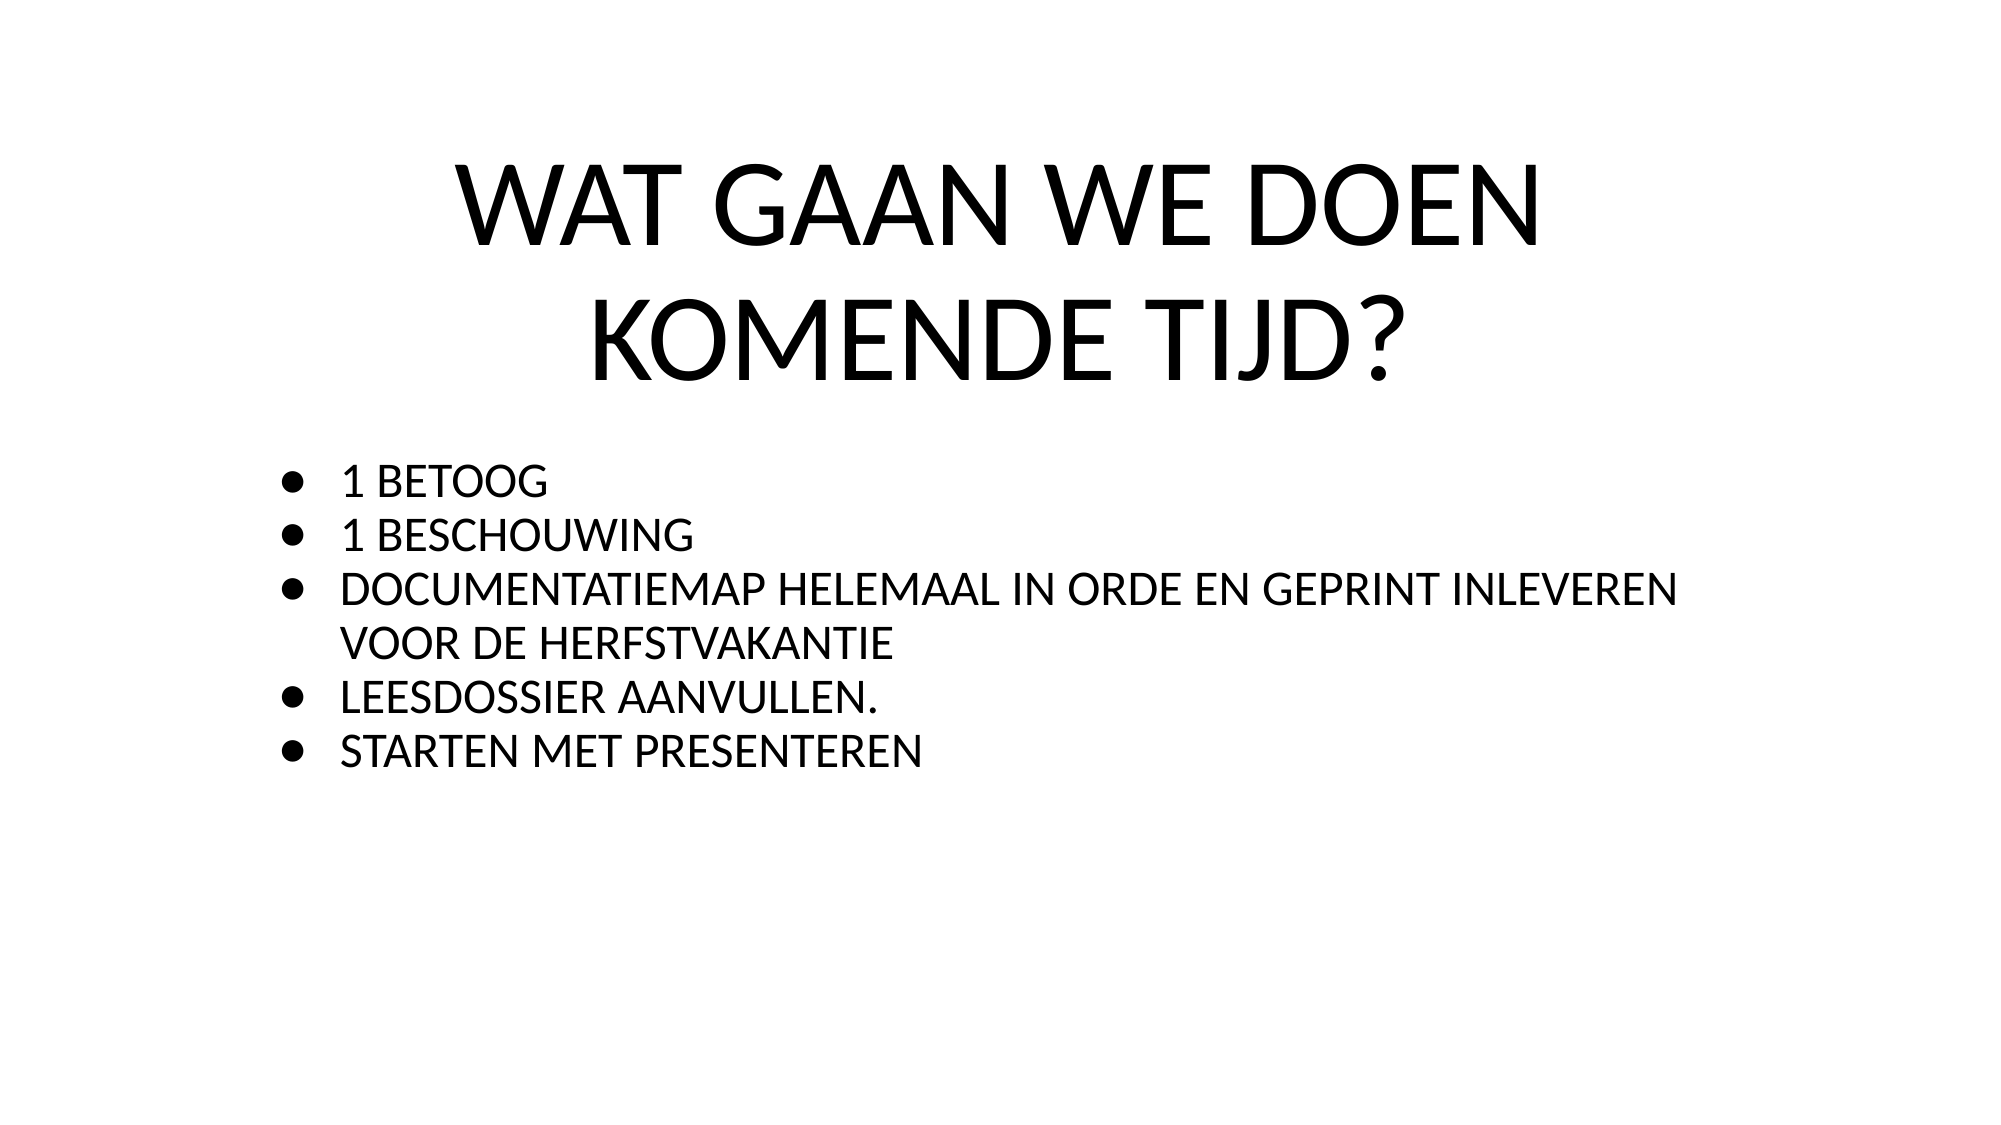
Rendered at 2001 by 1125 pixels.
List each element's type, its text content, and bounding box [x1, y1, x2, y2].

title WAT GAAN WE DOEN KOMENDE TIJD? [249, 184, 1750, 415]
subtitle 1 BETOOG 1 BESCHOUWING DOCUMENTATIEMAP HELEMAAL IN ORDE EN GEPRINT INLEVEREN VOOR DE HERFSTVAKANTIE LEESDOSSIER AANVULLEN. STARTEN MET PRESENTEREN [249, 447, 1750, 863]
